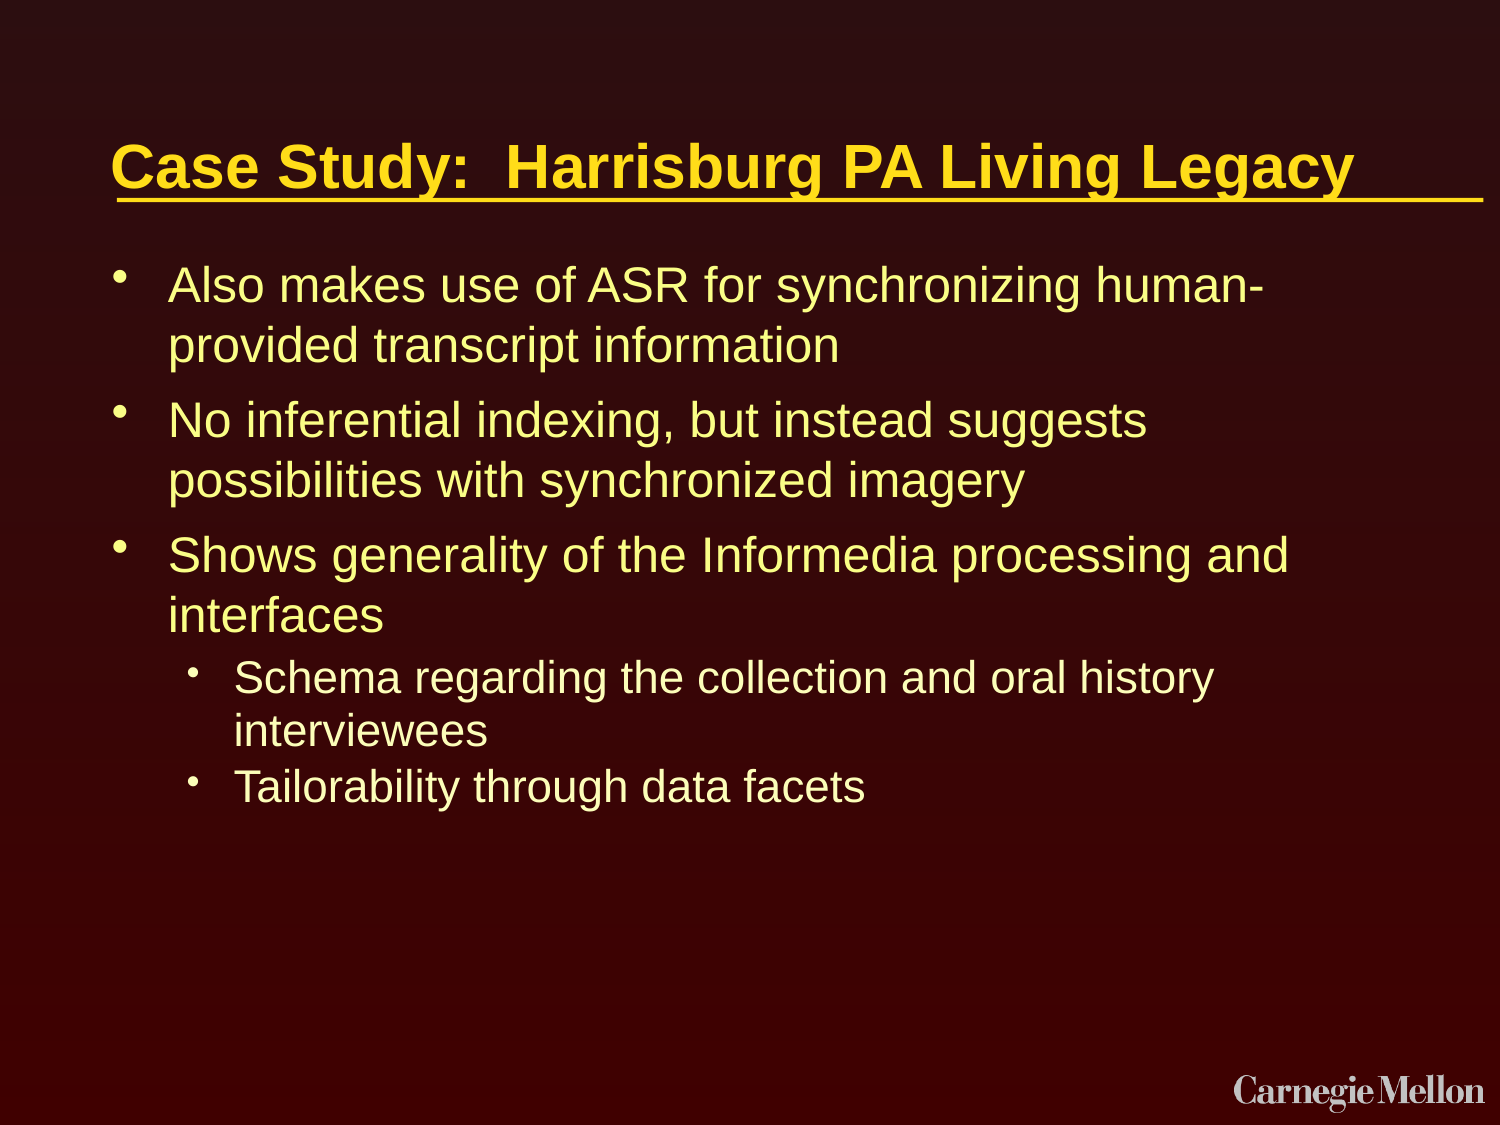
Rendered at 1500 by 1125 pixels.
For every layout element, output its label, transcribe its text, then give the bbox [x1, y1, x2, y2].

title Case Study: Harrisburg PA Living Legacy [95, 68, 1438, 258]
list Also makes use of ASR for synchronizing human-provided transcript information No inferential indexing, but instead suggests possibilities with synchronized imagery Shows generality of the Informedia processing and interfaces Schema regarding the collection and oral history interviewees Tailorability through data facets [96, 244, 1423, 1034]
picture [1234, 1074, 1485, 1113]
